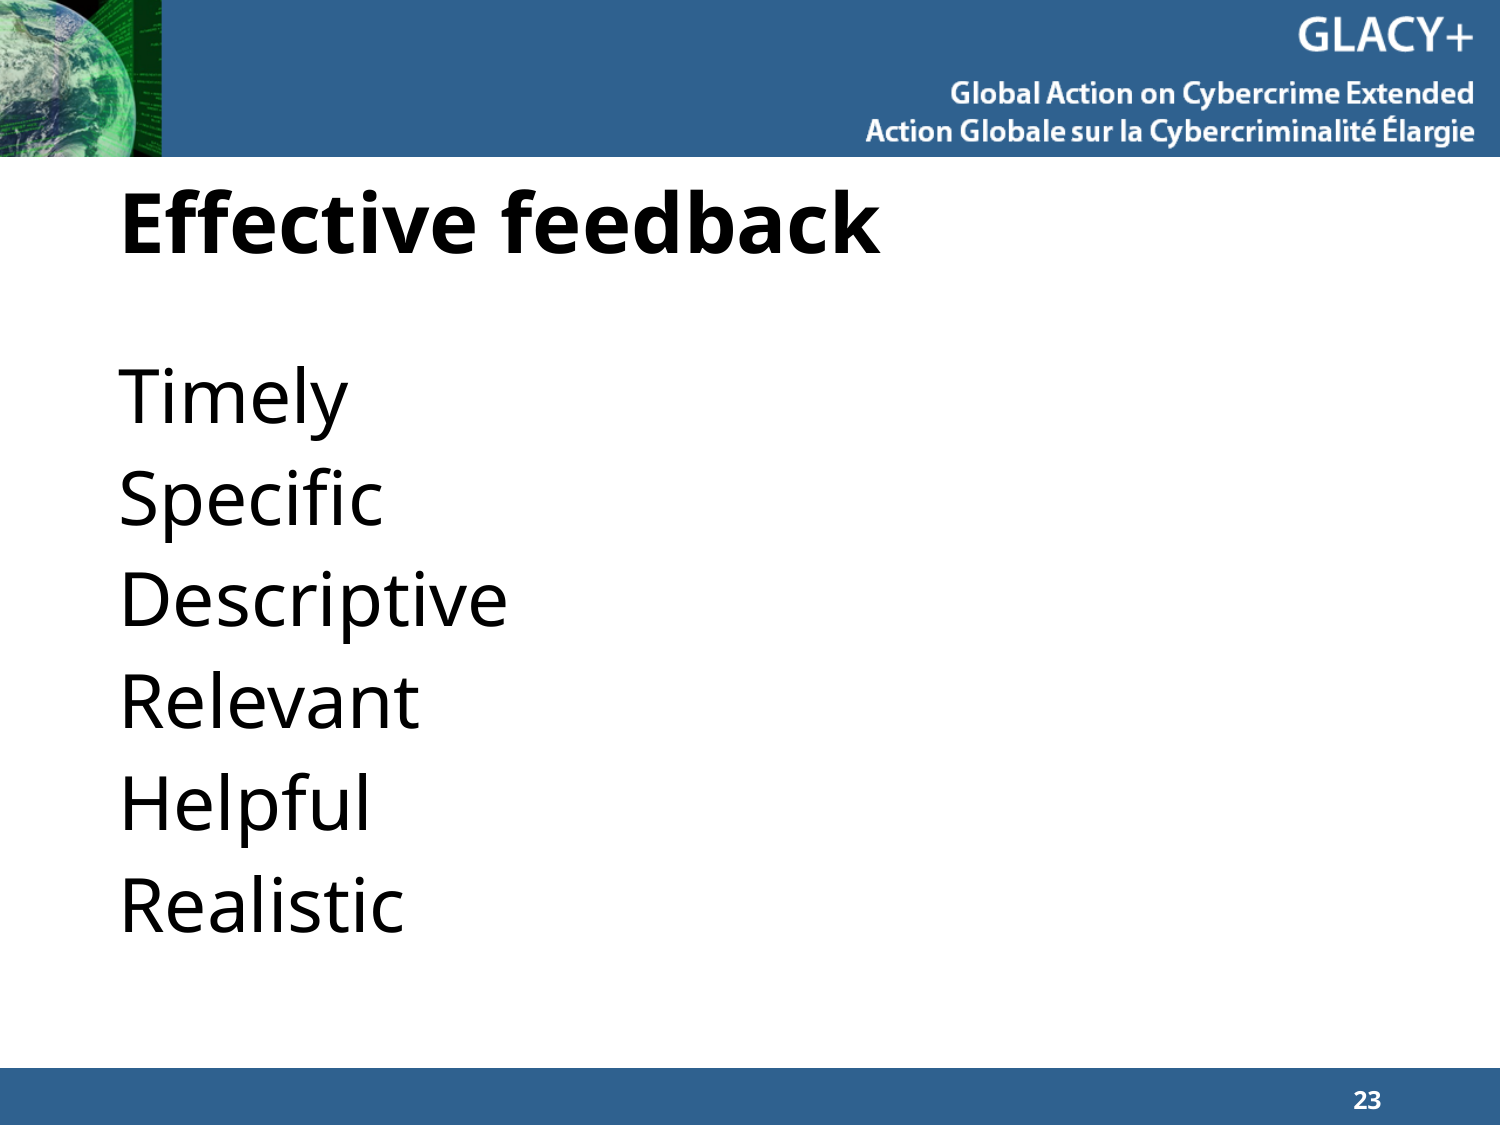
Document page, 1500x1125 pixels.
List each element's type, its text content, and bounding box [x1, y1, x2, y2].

title Effective feedback [103, 158, 1454, 296]
slide_number 23 [1059, 1071, 1397, 1125]
list Timely Specific Descriptive Relevant Helpful Realistic [103, 351, 1352, 1125]
picture [0, 0, 1500, 157]
